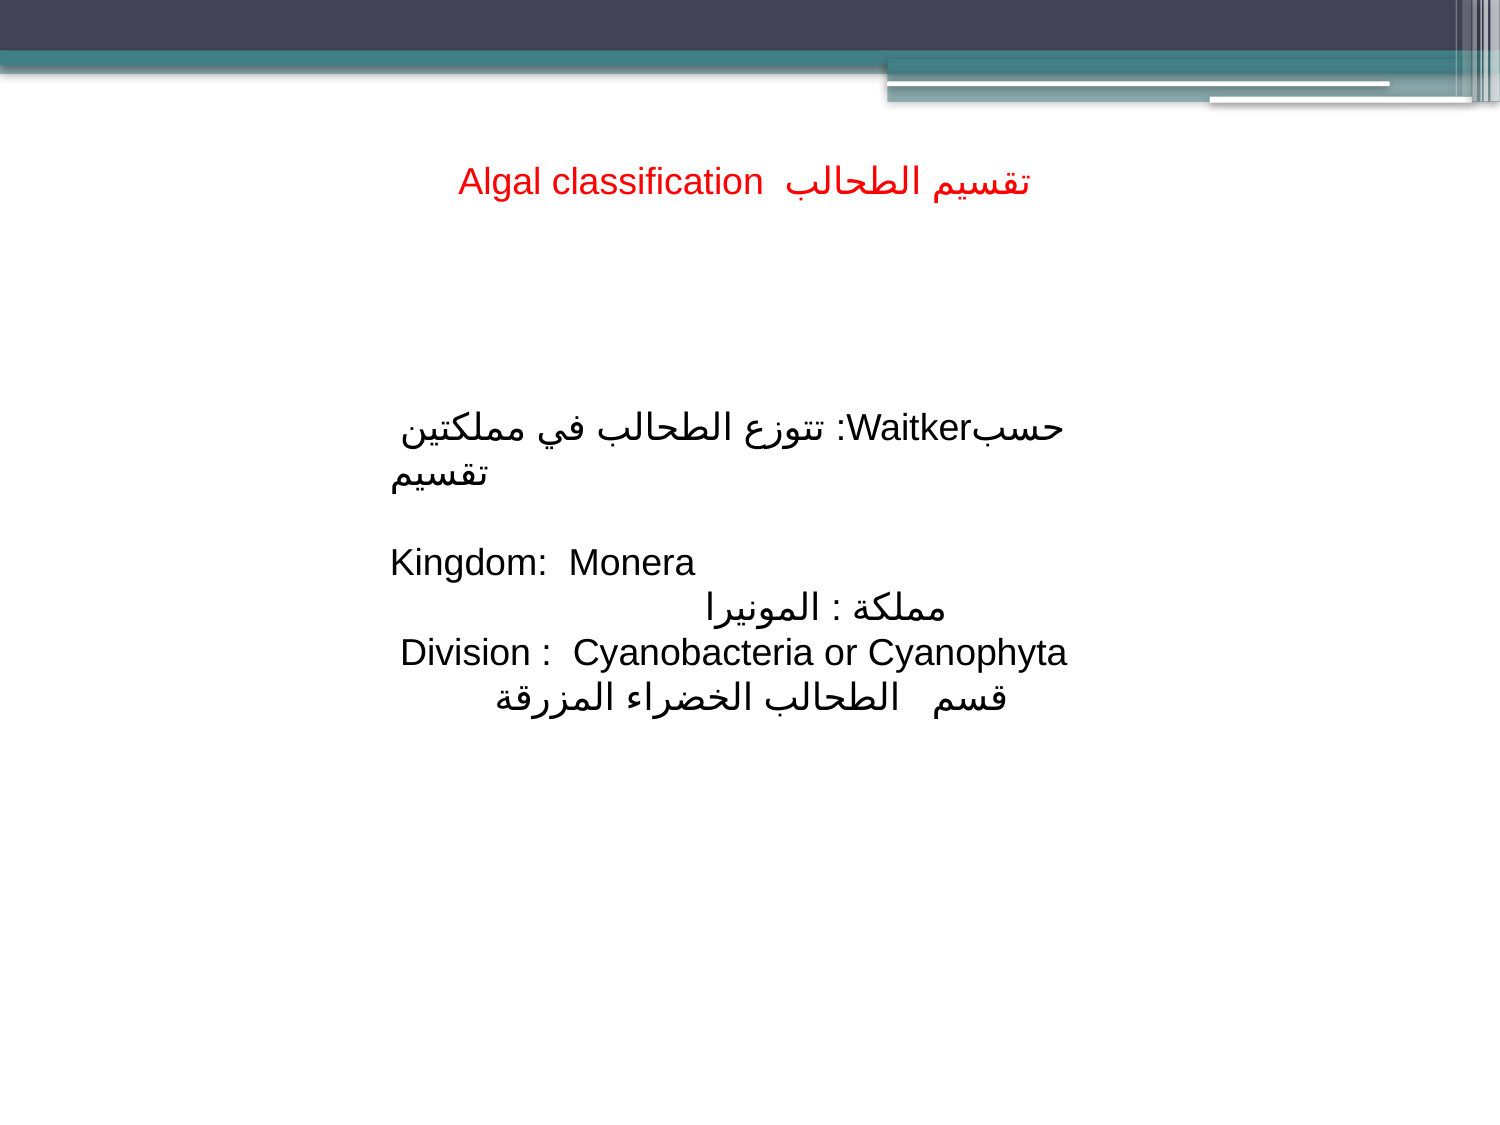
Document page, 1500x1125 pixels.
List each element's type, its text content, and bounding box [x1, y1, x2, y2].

text_box Algal classification تقسيم الطحالب [443, 149, 1057, 210]
text_box تتوزع الطحالب في مملكتين :Waitkerحسب تقسيم Kingdom: Monera مملكة : المونيرا Division : Cyanobacteria or Cyanophyta قسم الطحالب الخضراء المزرقة [374, 395, 1125, 771]
